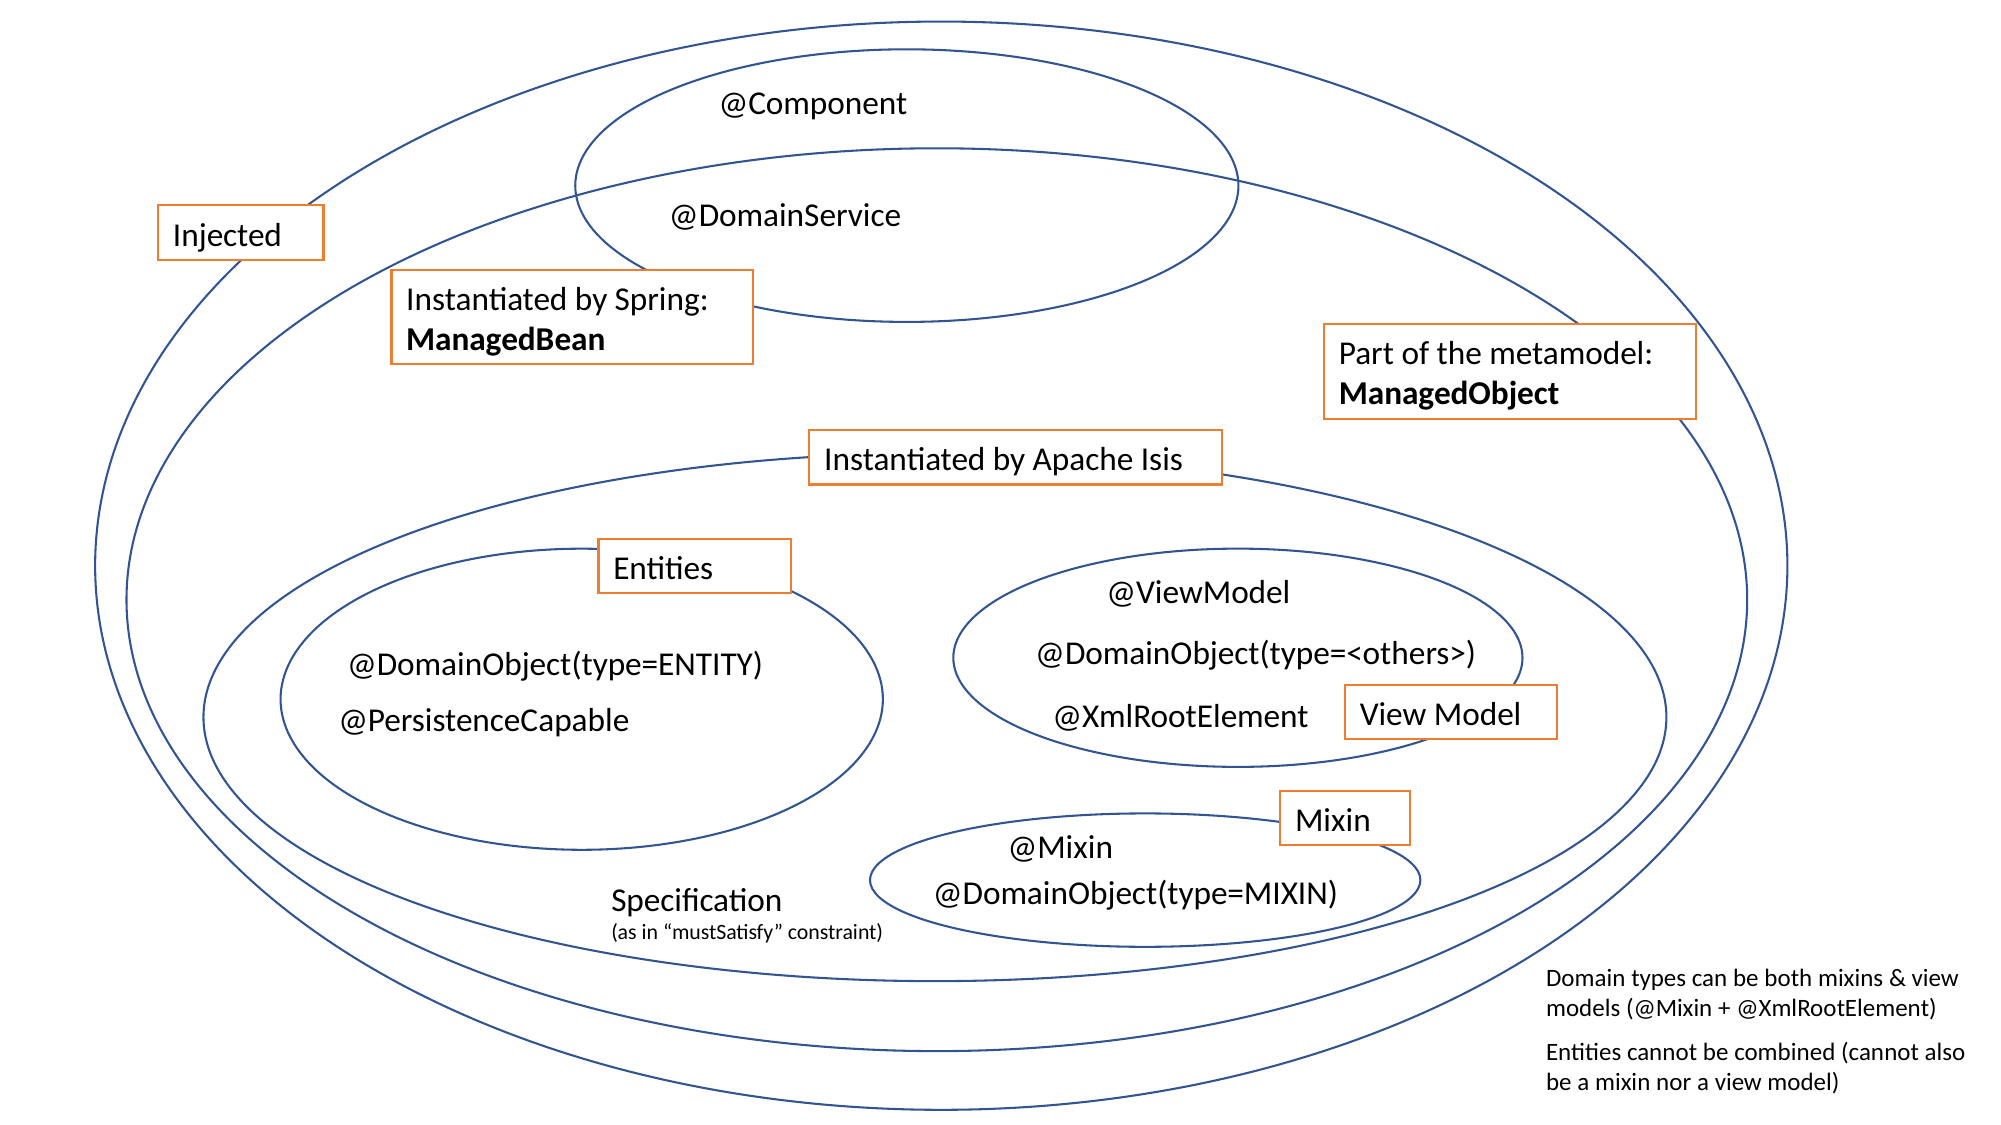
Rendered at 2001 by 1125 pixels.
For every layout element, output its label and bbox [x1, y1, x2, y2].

text_box [95, 21, 1986, 1110]
